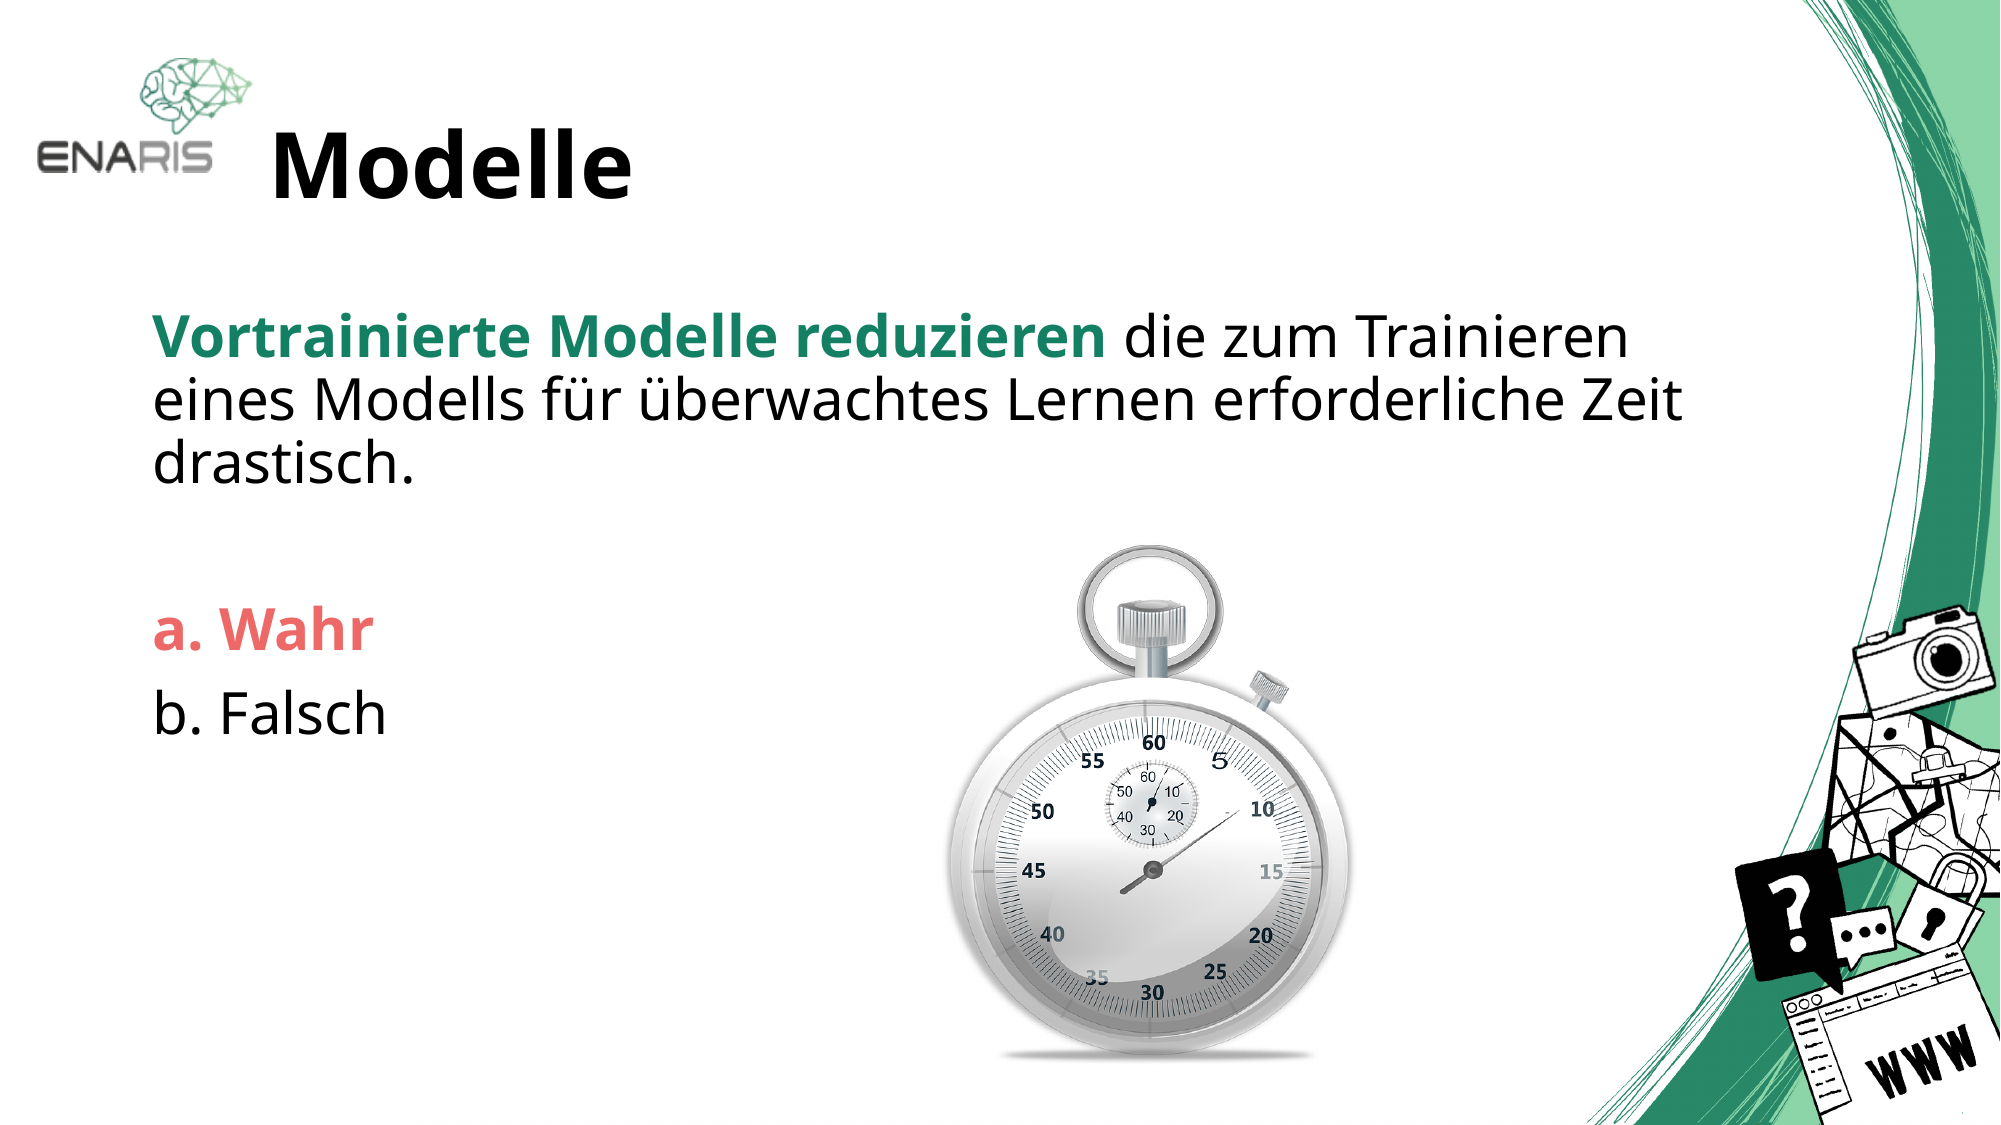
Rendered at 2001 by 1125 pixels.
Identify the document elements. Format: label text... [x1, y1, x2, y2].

picture [408, 0, 2000, 1125]
picture [37, 58, 254, 173]
list Vortrainierte Modelle reduzieren die zum Trainieren eines Modells für überwachtes Lernen erforderliche Zeit drastisch. a. Wahr b. Falsch [137, 299, 1728, 1014]
title Modelle [253, 59, 1863, 278]
